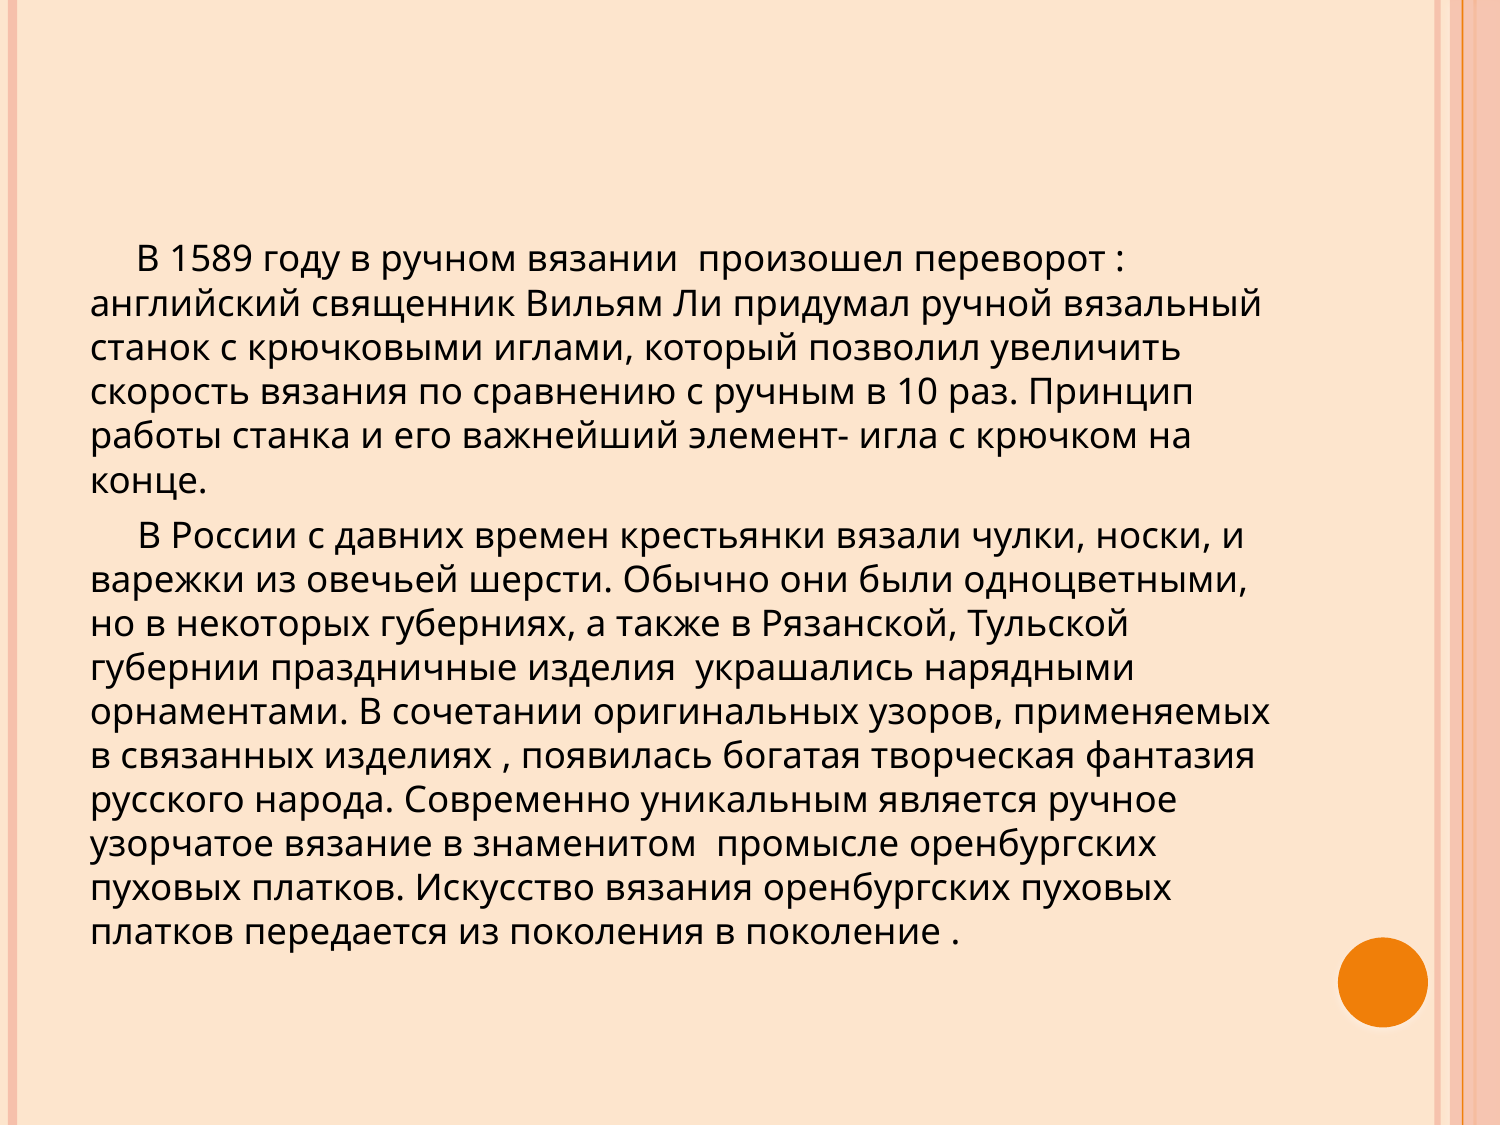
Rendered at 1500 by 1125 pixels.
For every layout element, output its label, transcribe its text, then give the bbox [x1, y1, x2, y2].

list В 1589 году в ручном вязании произошел переворот : английский священник Вильям Ли придумал ручной вязальный станок с крючковыми иглами, который позволил увеличить скорость вязания по сравнению с ручным в 10 раз. Принцип работы станка и его важнейший элемент- игла с крючком на конце. В России с давних времен крестьянки вязали чулки, носки, и варежки из овечьей шерсти. Обычно они были одноцветными, но в некоторых губерниях, а также в Рязанской, Тульской губернии праздничные изделия украшались нарядными орнаментами. В сочетании оригинальных узоров, применяемых в связанных изделиях , появилась богатая творческая фантазия русского народа. Современно уникальным является ручное узорчатое вязание в знаменитом промысле оренбургских пуховых платков. Искусство вязания оренбургских пуховых платков передается из поколения в поколение . [75, 219, 1300, 1000]
